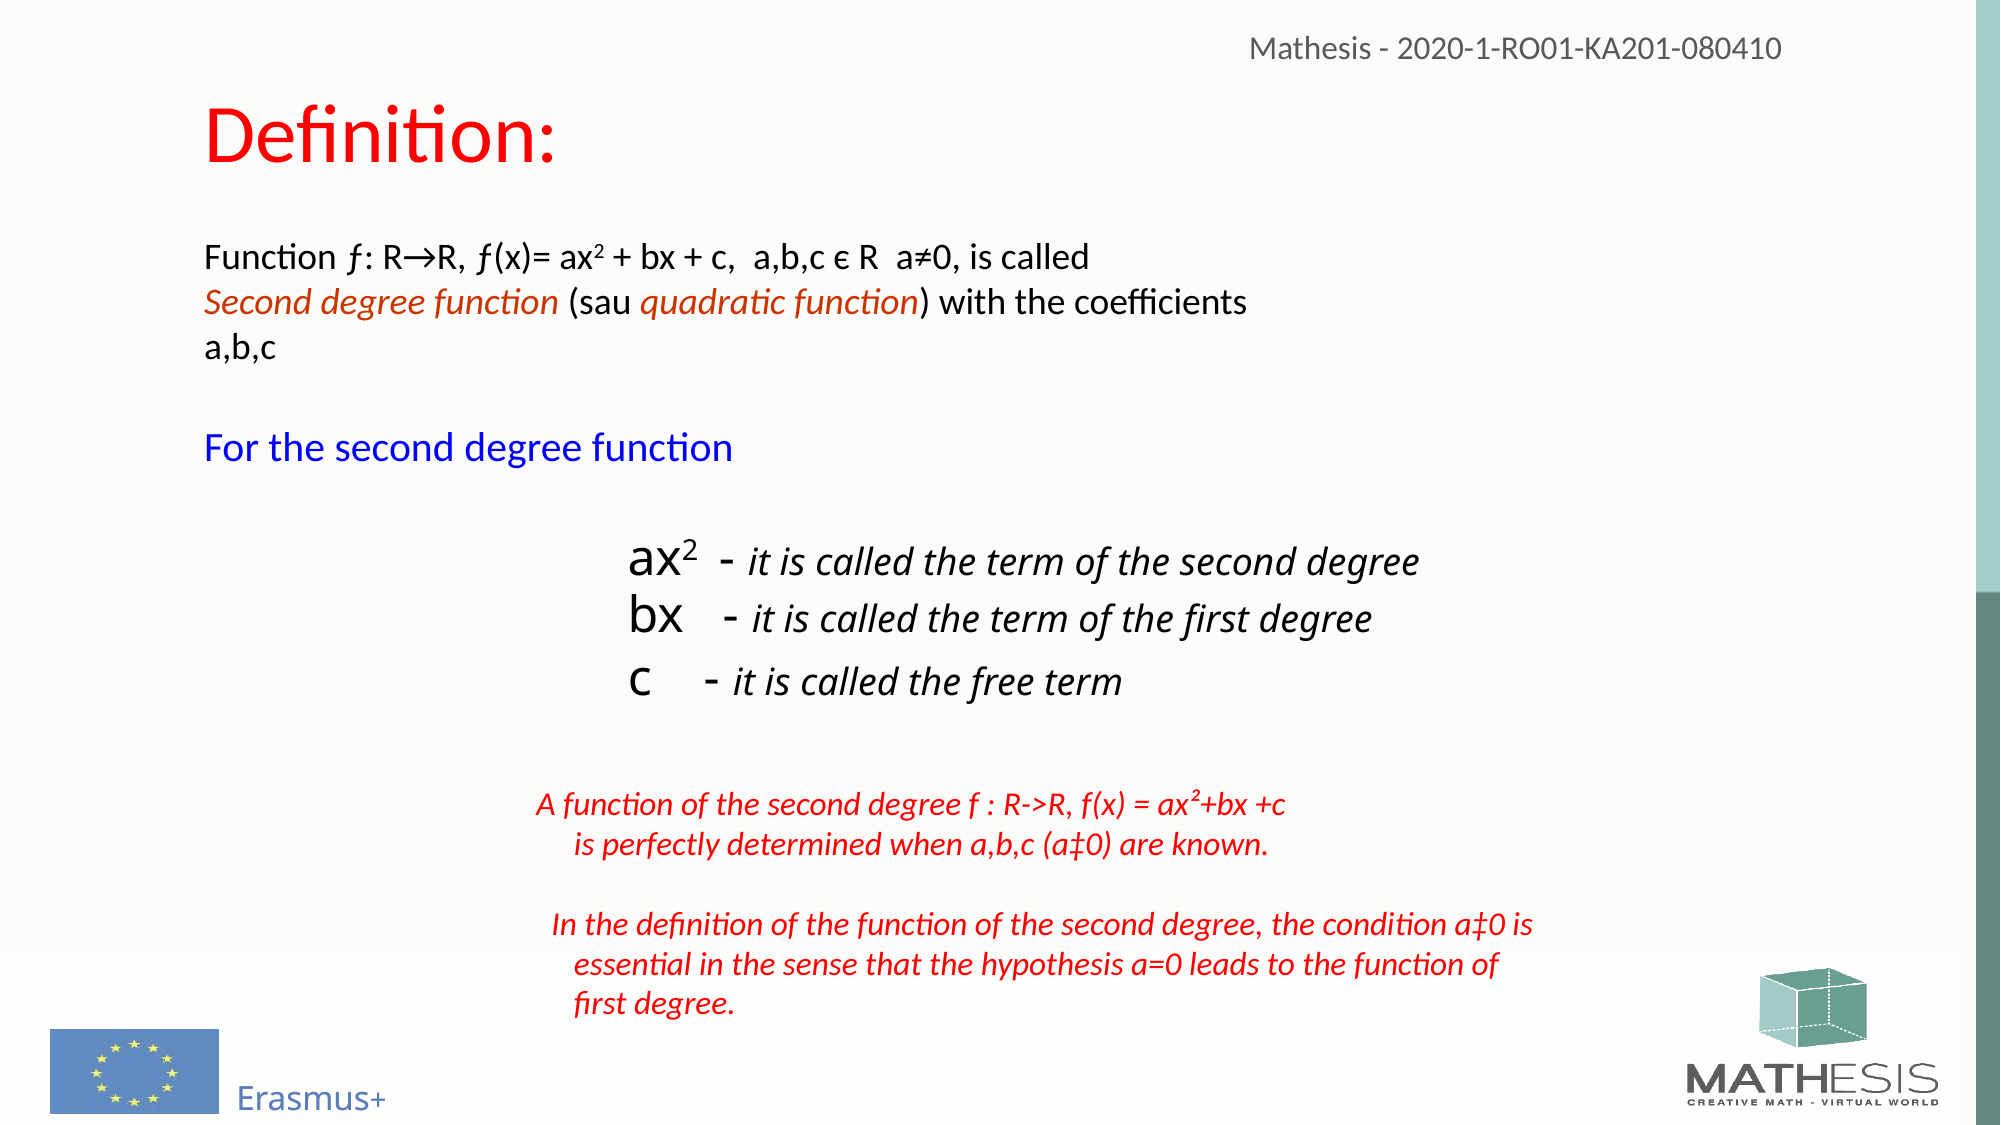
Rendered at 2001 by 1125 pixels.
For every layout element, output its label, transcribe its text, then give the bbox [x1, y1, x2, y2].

text_box For the second degree function [189, 412, 899, 478]
text_box ax2 - it is called the term of the second degree [612, 518, 1750, 594]
text_box A function of the second degree f : R->R, f(x) = ax²+bx +c is perfectly determined when a,b,c (a‡0) are known. In the definition of the function of the second degree, the condition a‡0 is essential in the sense that the hypothesis a=0 leads to the function of first degree. [521, 736, 1634, 1068]
text_box bx - it is called the term of the first degree [612, 574, 1700, 650]
text_box Function ƒ: R→R, ƒ(x)= ax2 + bx + c, a,b,c є R a≠0, is called Second degree function (sau quadratic function) with the coefficients a,b,c [189, 224, 1353, 375]
text_box Δ>0 [1976, 0, 2000, 1125]
text_box Definition: [189, 71, 723, 187]
text_box c - it is called the free term [600, 637, 1688, 713]
text_box Δ>0 [50, 1029, 219, 1114]
text_box Δ>0 [1664, 928, 1961, 1125]
